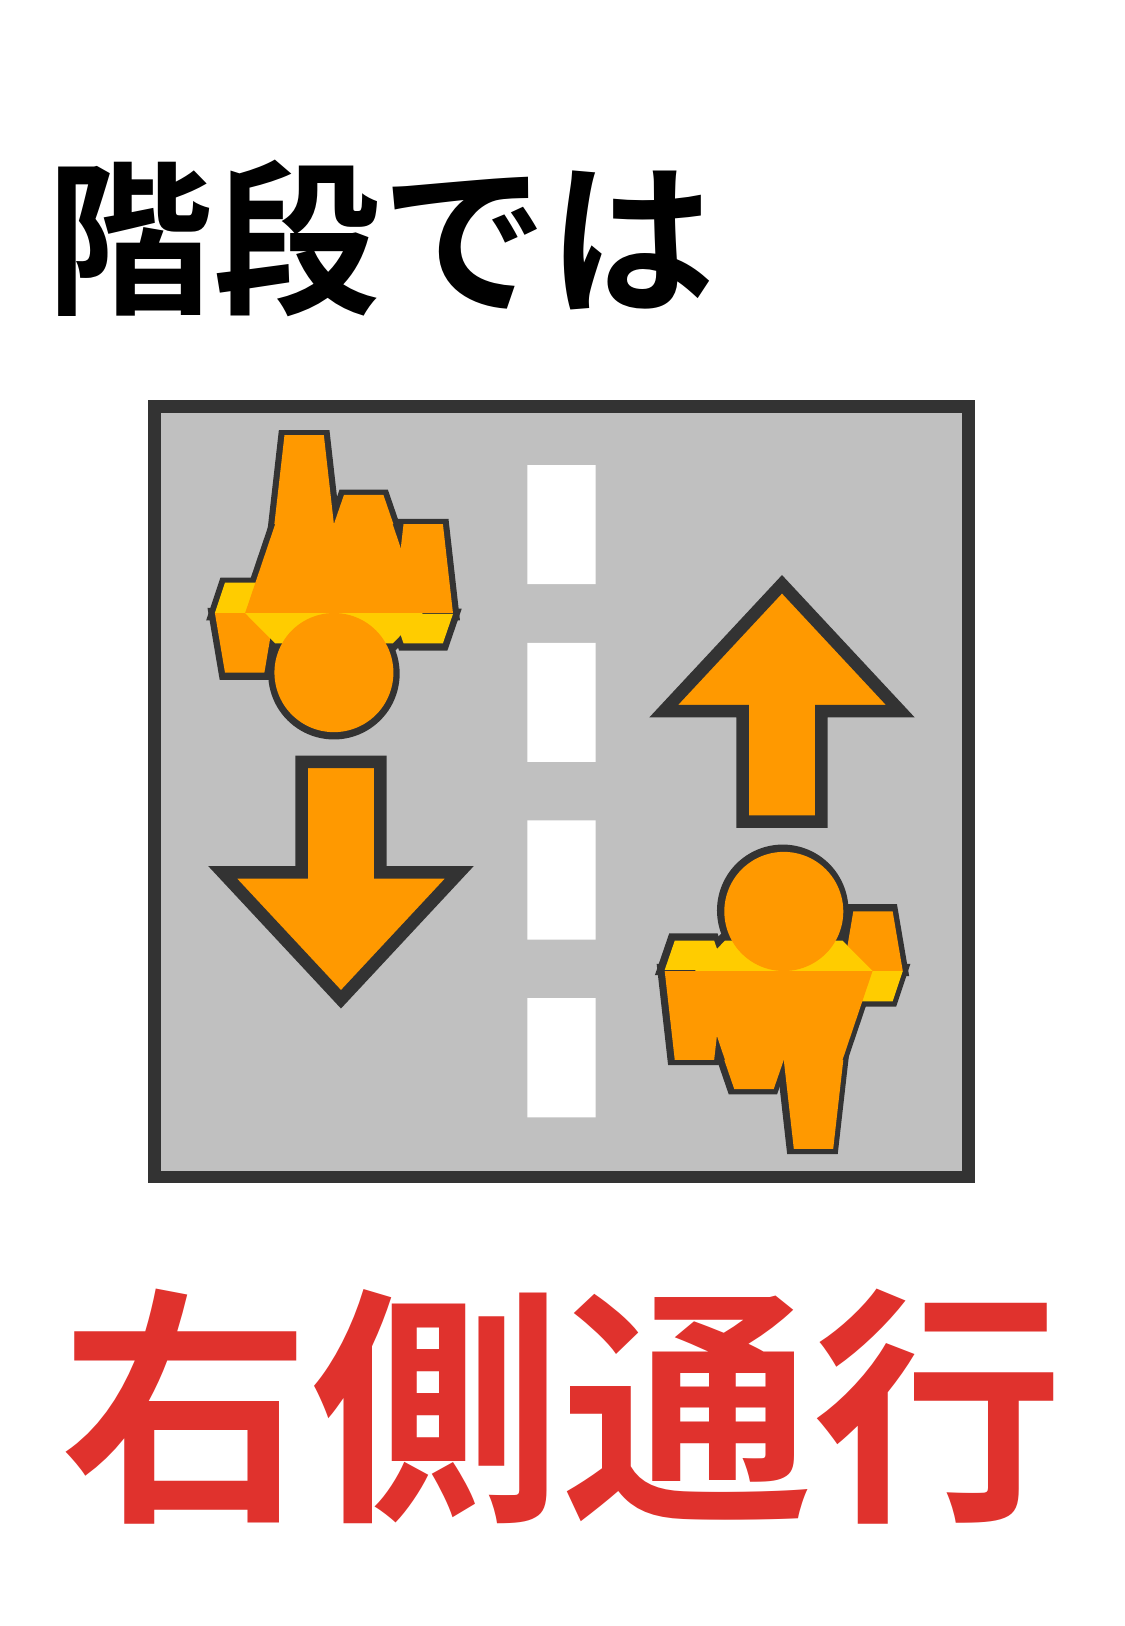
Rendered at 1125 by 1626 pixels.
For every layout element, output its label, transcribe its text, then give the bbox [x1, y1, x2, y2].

text_box 右側通行 [0, 1243, 1125, 1559]
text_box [154, 406, 969, 1178]
text_box 階段では [30, 127, 1093, 343]
